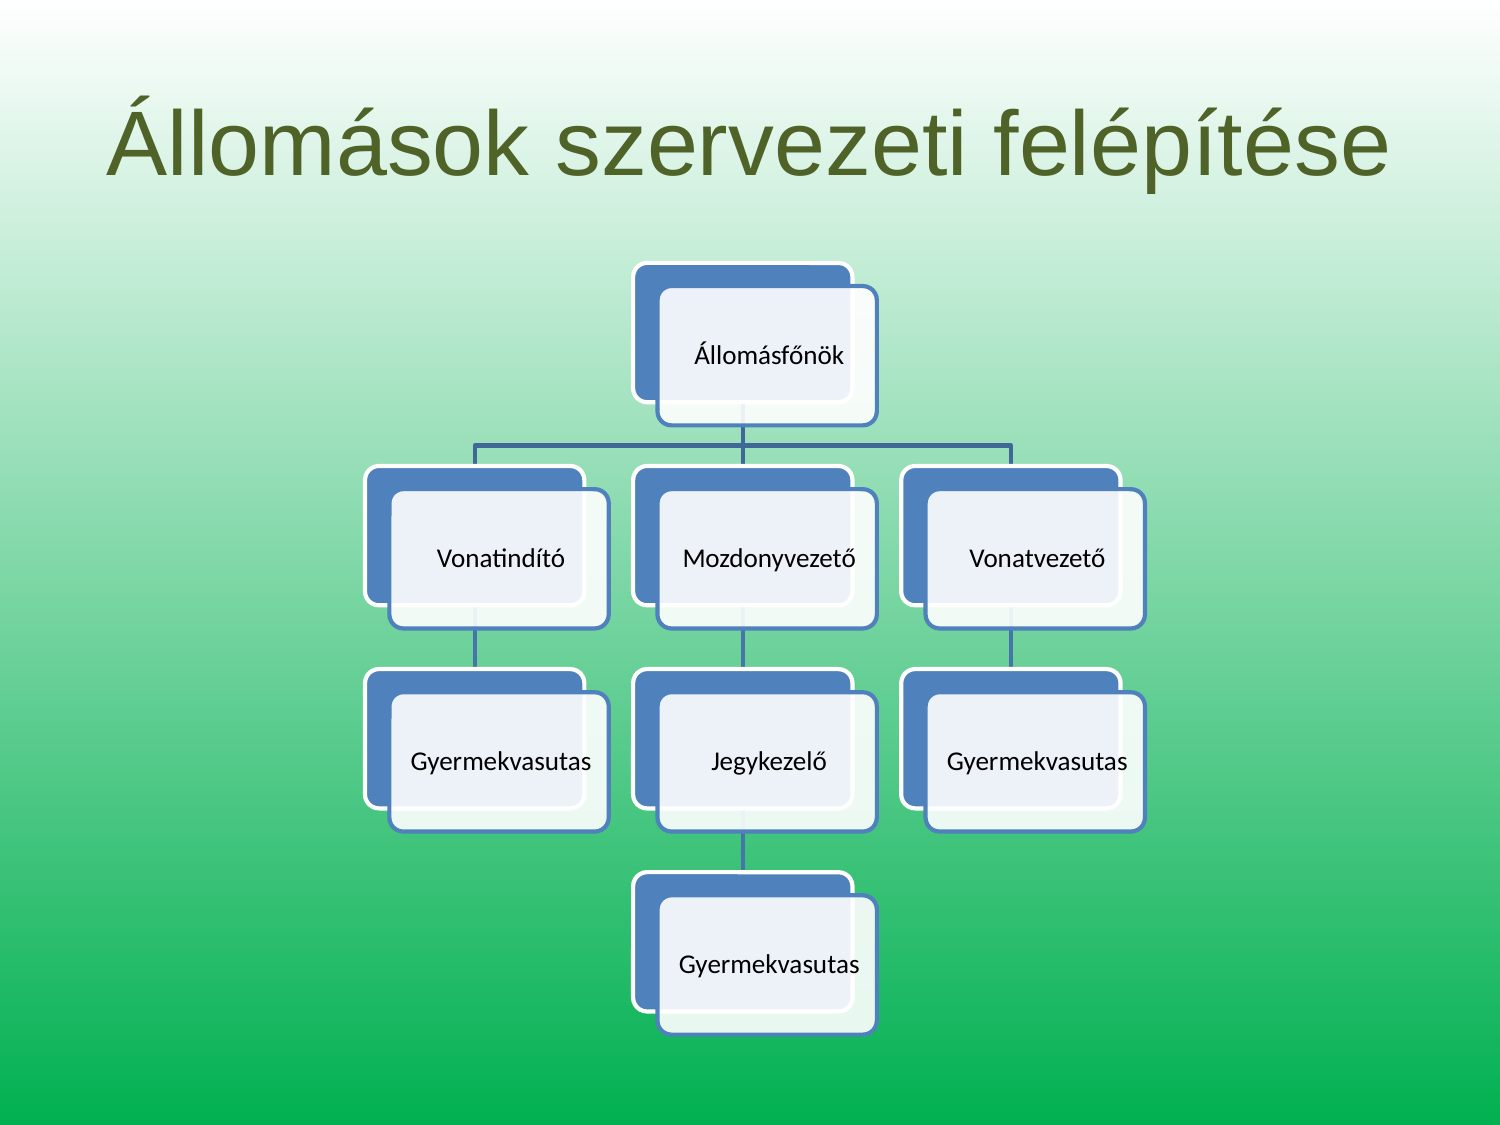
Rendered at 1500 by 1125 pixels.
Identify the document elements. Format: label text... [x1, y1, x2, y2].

title Állomások szervezeti felépítése [75, 45, 1425, 233]
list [74, 262, 1436, 1036]
